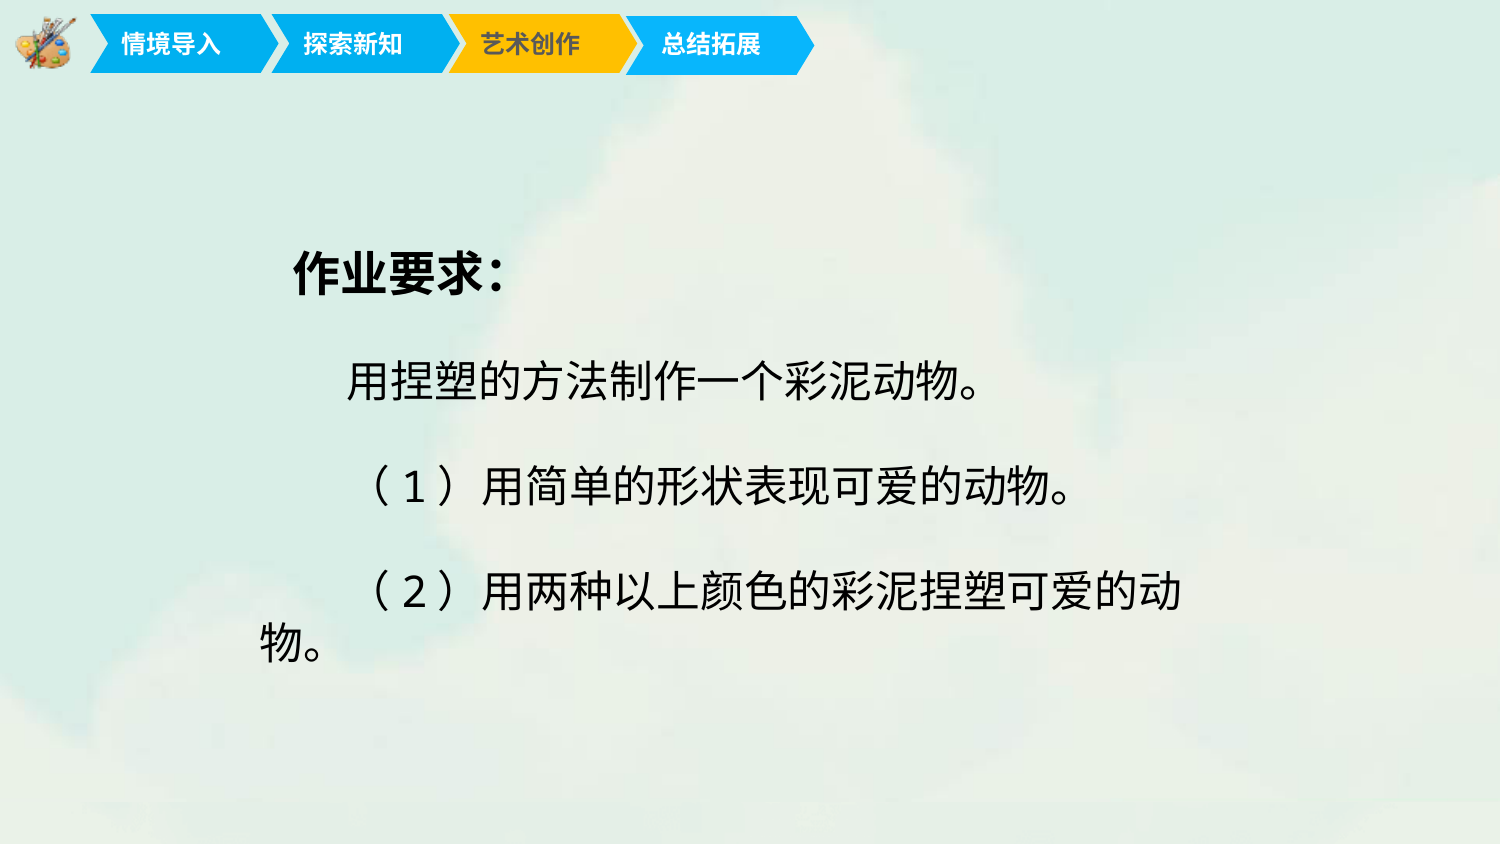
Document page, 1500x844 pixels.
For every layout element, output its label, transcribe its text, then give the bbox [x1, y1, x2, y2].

text_box 作业要求： 用捏塑的方法制作一个彩泥动物。 （1）用简单的形状表现可爱的动物。 （2）用两种以上颜色的彩泥捏塑可爱的动物。 [248, 237, 1270, 674]
picture [0, 0, 1500, 844]
